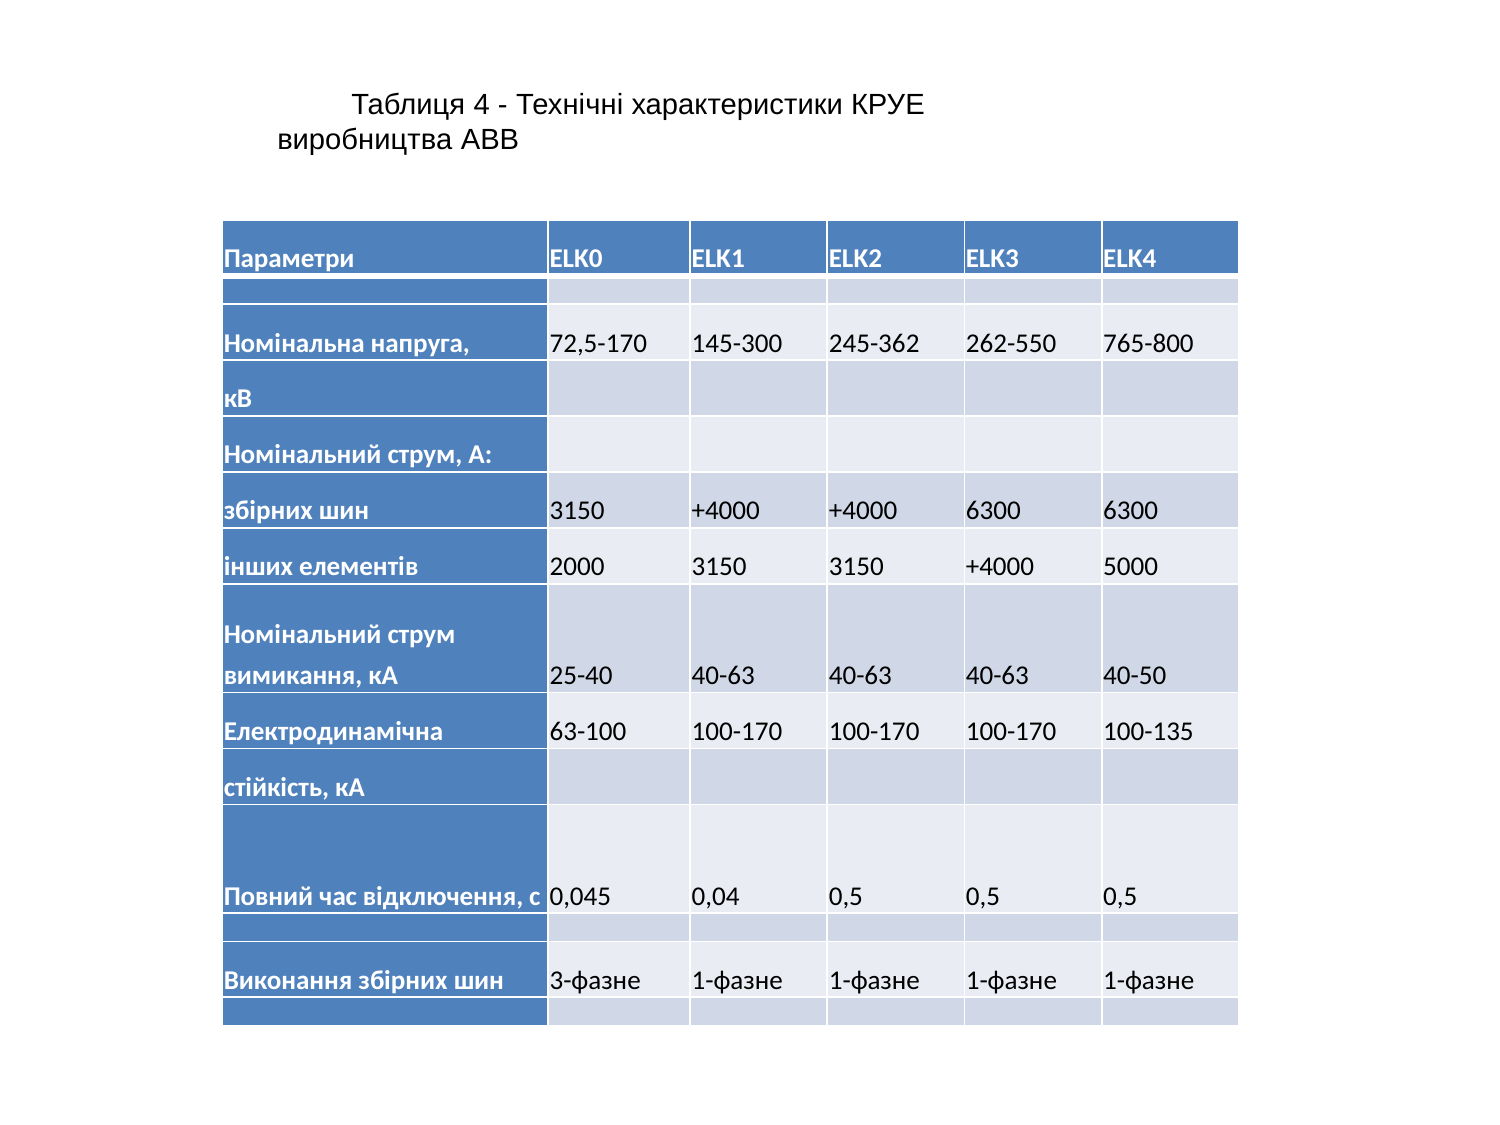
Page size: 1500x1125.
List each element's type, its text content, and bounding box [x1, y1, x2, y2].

table_cell Номінальна напруга, [223, 305, 547, 359]
text_box Таблиця 4 - Технічні характеристики КРУЕ виробництва АВВ [262, 95, 1117, 145]
table_cell [549, 361, 689, 415]
table_cell [1103, 279, 1238, 303]
table_cell 3-фазне [549, 942, 689, 996]
table_cell [1103, 998, 1238, 1025]
table_cell [223, 279, 547, 303]
table_cell [1103, 914, 1238, 941]
table_cell [828, 749, 964, 804]
table_cell [965, 417, 1101, 471]
table_cell [828, 998, 964, 1025]
table_cell [828, 417, 964, 471]
table_cell 262-550 [965, 305, 1101, 359]
table_cell 40-63 [691, 585, 826, 692]
table_cell 100-170 [965, 693, 1101, 748]
table_cell 5000 [1103, 529, 1238, 583]
table_cell [1103, 749, 1238, 804]
table_cell [828, 361, 964, 415]
table_cell Номінальний струм, А: [223, 417, 547, 471]
table_header Параметри [223, 221, 547, 273]
table_cell [828, 279, 964, 303]
table_cell [549, 998, 689, 1025]
table_cell 765-800 [1103, 305, 1238, 359]
table_cell 100-170 [828, 693, 964, 748]
table_header ELK2 [828, 221, 964, 273]
table_cell 0,5 [828, 805, 964, 912]
table_cell 0,5 [1103, 805, 1238, 912]
table_cell стійкість, кА [223, 749, 547, 804]
table_cell +4000 [691, 473, 826, 527]
table_cell [1103, 361, 1238, 415]
table_cell 145-300 [691, 305, 826, 359]
table_cell 40-63 [965, 585, 1101, 692]
table_cell 100-135 [1103, 693, 1238, 748]
table_cell інших елементів [223, 529, 547, 583]
table_header ELK3 [965, 221, 1101, 273]
table_cell [965, 749, 1101, 804]
table_cell [965, 998, 1101, 1025]
table_cell 1-фазне [691, 942, 826, 996]
table_cell +4000 [828, 473, 964, 527]
table_cell [691, 279, 826, 303]
table_cell 6300 [965, 473, 1101, 527]
table_cell 40-63 [828, 585, 964, 692]
table_cell Повний час відключення, с [223, 805, 547, 912]
table_cell 245-362 [828, 305, 964, 359]
table_header ELK0 [549, 221, 689, 273]
table_cell 0,04 [691, 805, 826, 912]
table_cell 3150 [828, 529, 964, 583]
table_cell [223, 914, 547, 941]
table_cell 40-50 [1103, 585, 1238, 692]
table_cell 3150 [691, 529, 826, 583]
table_cell 2000 [549, 529, 689, 583]
table_cell [1103, 417, 1238, 471]
table_cell [549, 914, 689, 941]
table_cell 63-100 [549, 693, 689, 748]
table_cell [223, 998, 547, 1025]
table_cell 25-40 [549, 585, 689, 692]
table_cell [691, 749, 826, 804]
table_cell Електродинамічна [223, 693, 547, 748]
table_cell Номінальний струм вимикання, кА [223, 585, 547, 692]
table_cell збірних шин [223, 473, 547, 527]
table_cell [549, 417, 689, 471]
table_cell [965, 361, 1101, 415]
table_cell [549, 749, 689, 804]
table_cell 1-фазне [965, 942, 1101, 996]
table_cell [828, 914, 964, 941]
table_cell [691, 998, 826, 1025]
table_cell 100-170 [691, 693, 826, 748]
table_cell кВ [223, 361, 547, 415]
table_cell 6300 [1103, 473, 1238, 527]
table_header ELK1 [691, 221, 826, 273]
table_cell 1-фазне [1103, 942, 1238, 996]
table_header ELK4 [1103, 221, 1238, 273]
table_cell [691, 361, 826, 415]
table_cell [691, 914, 826, 941]
table_cell 1-фазне [828, 942, 964, 996]
table_cell [691, 417, 826, 471]
table_cell +4000 [965, 529, 1101, 583]
table_cell [965, 914, 1101, 941]
table_cell 72,5-170 [549, 305, 689, 359]
table_cell [549, 279, 689, 303]
table_cell 0,5 [965, 805, 1101, 912]
table_cell [965, 279, 1101, 303]
table_cell 0,045 [549, 805, 689, 912]
table_cell Виконання збірних шин [223, 942, 547, 996]
table_cell 3150 [549, 473, 689, 527]
